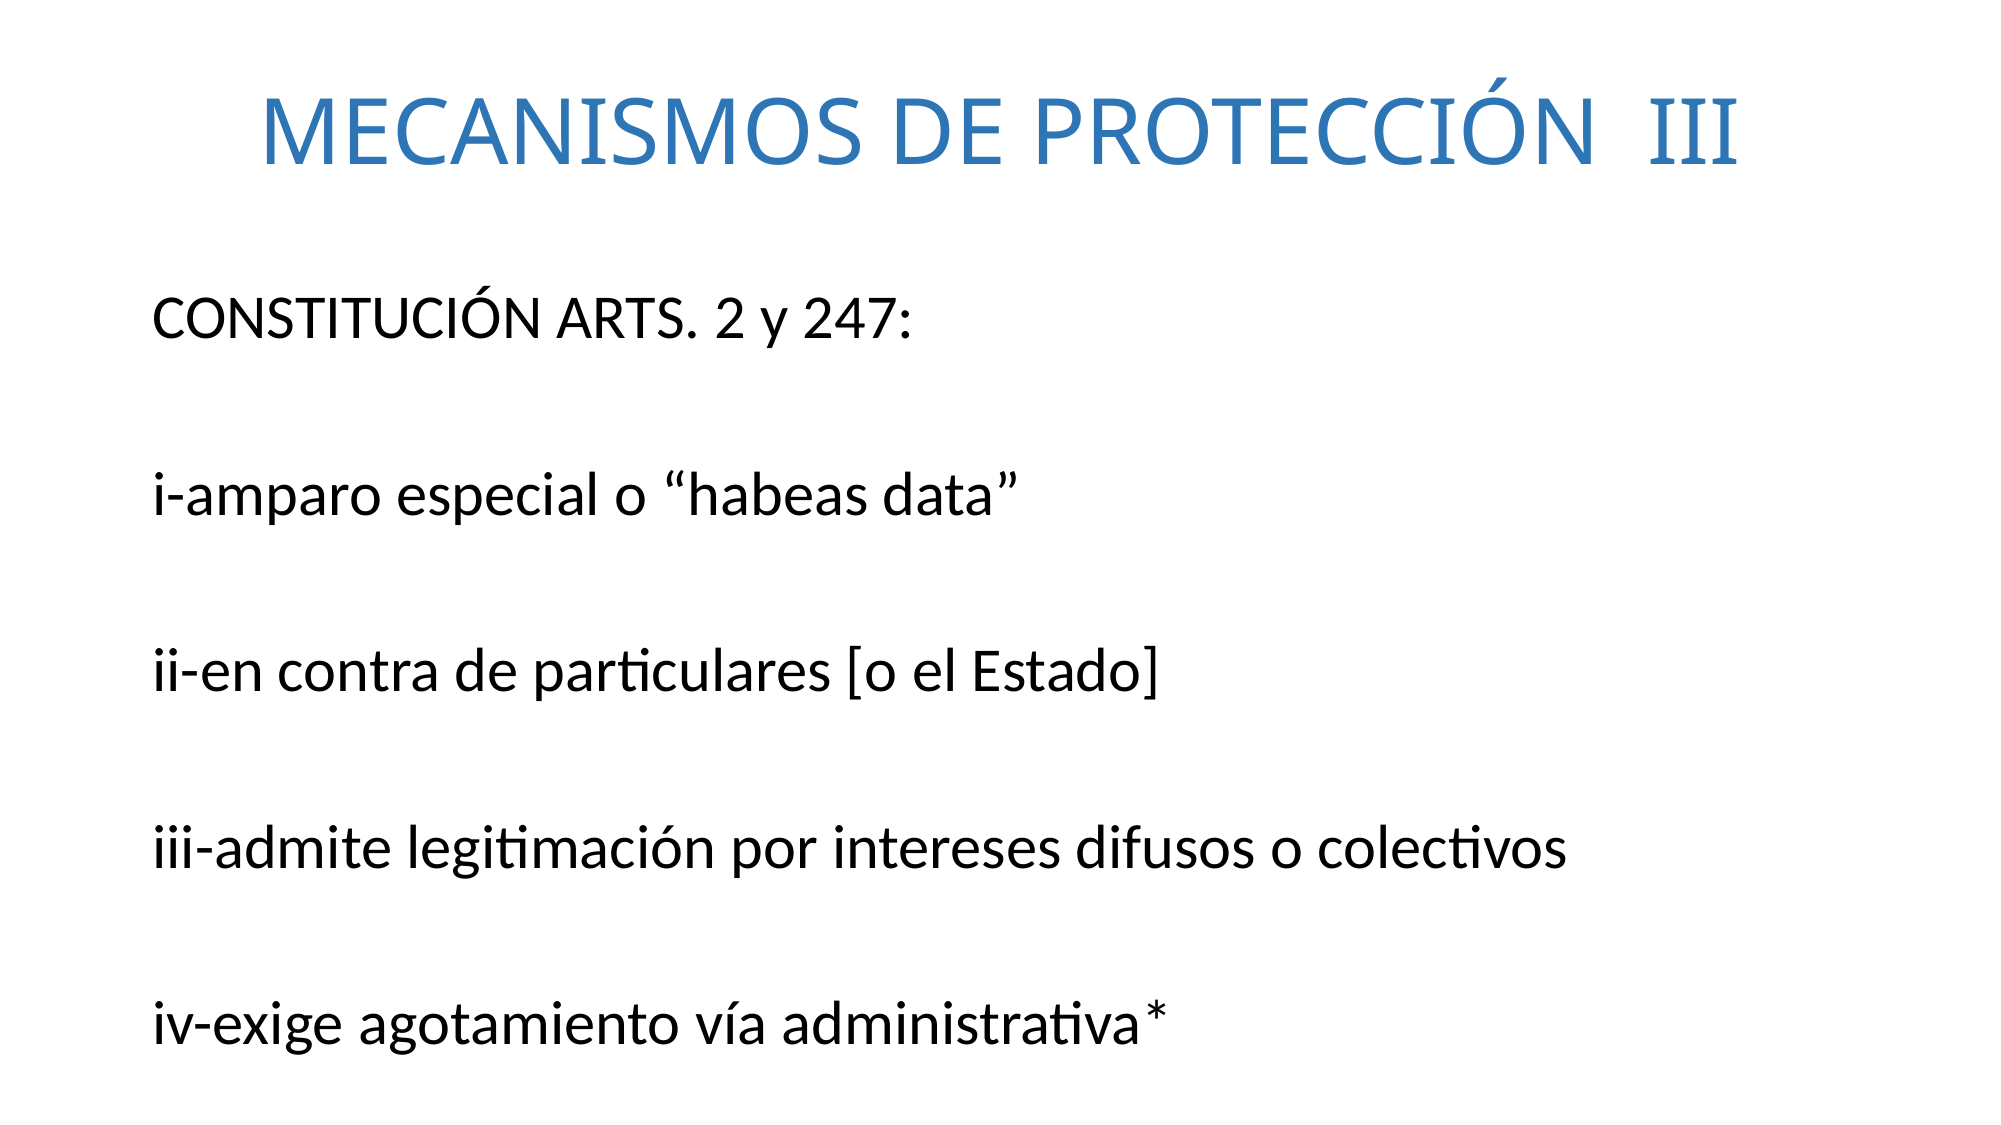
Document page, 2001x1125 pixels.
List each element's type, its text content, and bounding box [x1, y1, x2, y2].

title MECANISMOS DE PROTECCIÓN III [137, 26, 1863, 244]
list CONSTITUCIÓN ARTS. 2 y 247: i-amparo especial o “habeas data” ii-en contra de particulares [o el Estado] iii-admite legitimación por intereses difusos o colectivos iv-exige agotamiento vía administrativa* [137, 277, 1863, 1119]
